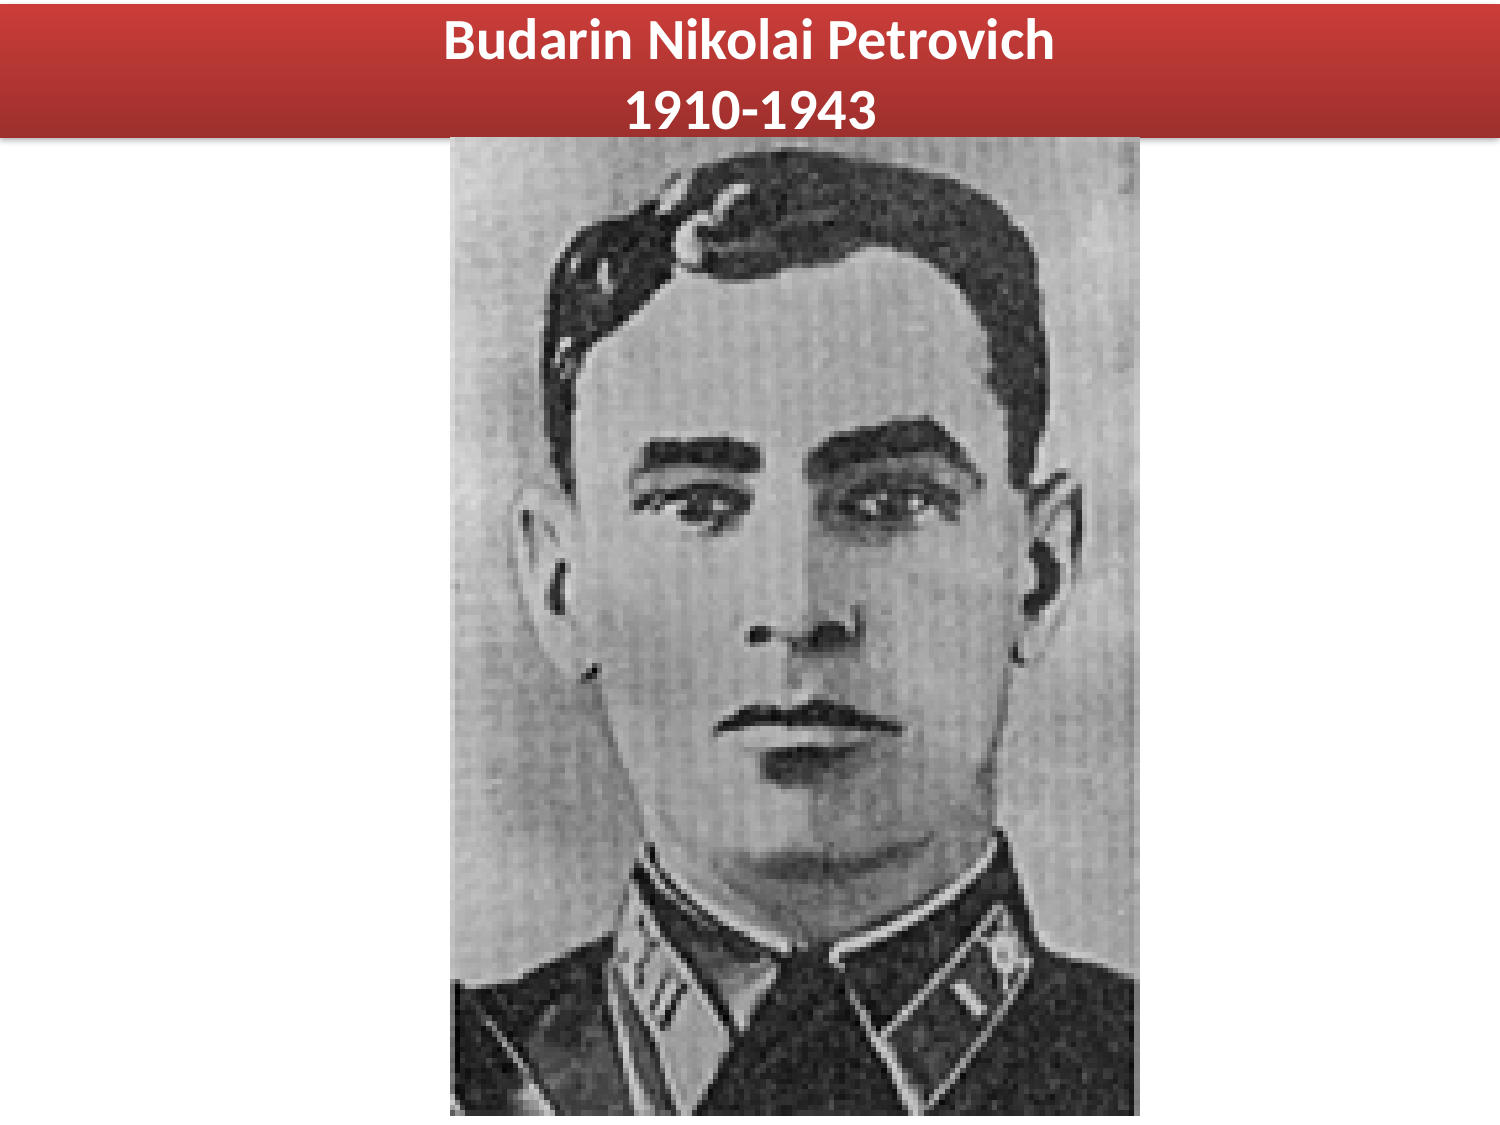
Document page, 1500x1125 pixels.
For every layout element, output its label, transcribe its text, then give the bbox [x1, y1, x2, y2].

picture [450, 136, 1140, 1117]
title Budarin Nikolai Petrovich 1910-1943 [0, 4, 1500, 138]
